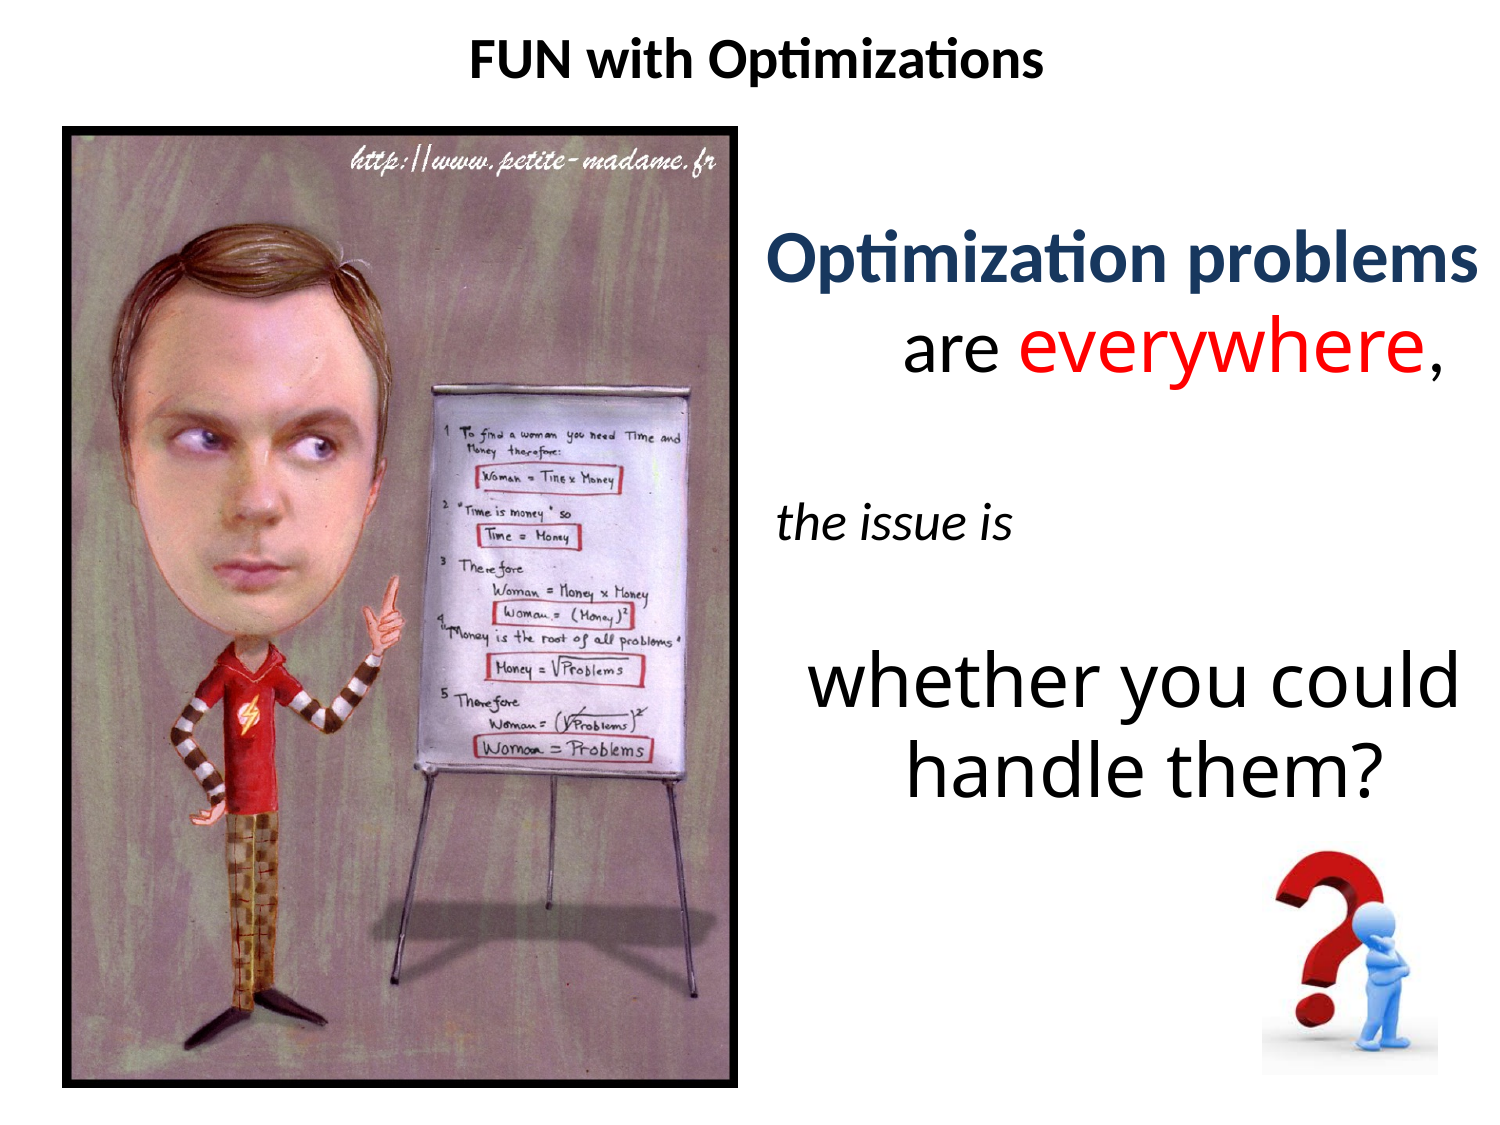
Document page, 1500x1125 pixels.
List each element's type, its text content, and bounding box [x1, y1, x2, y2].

text_box FUN with Optimizations [455, 12, 1061, 98]
picture [62, 125, 738, 1088]
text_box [746, 199, 1500, 823]
picture [1262, 841, 1438, 1076]
